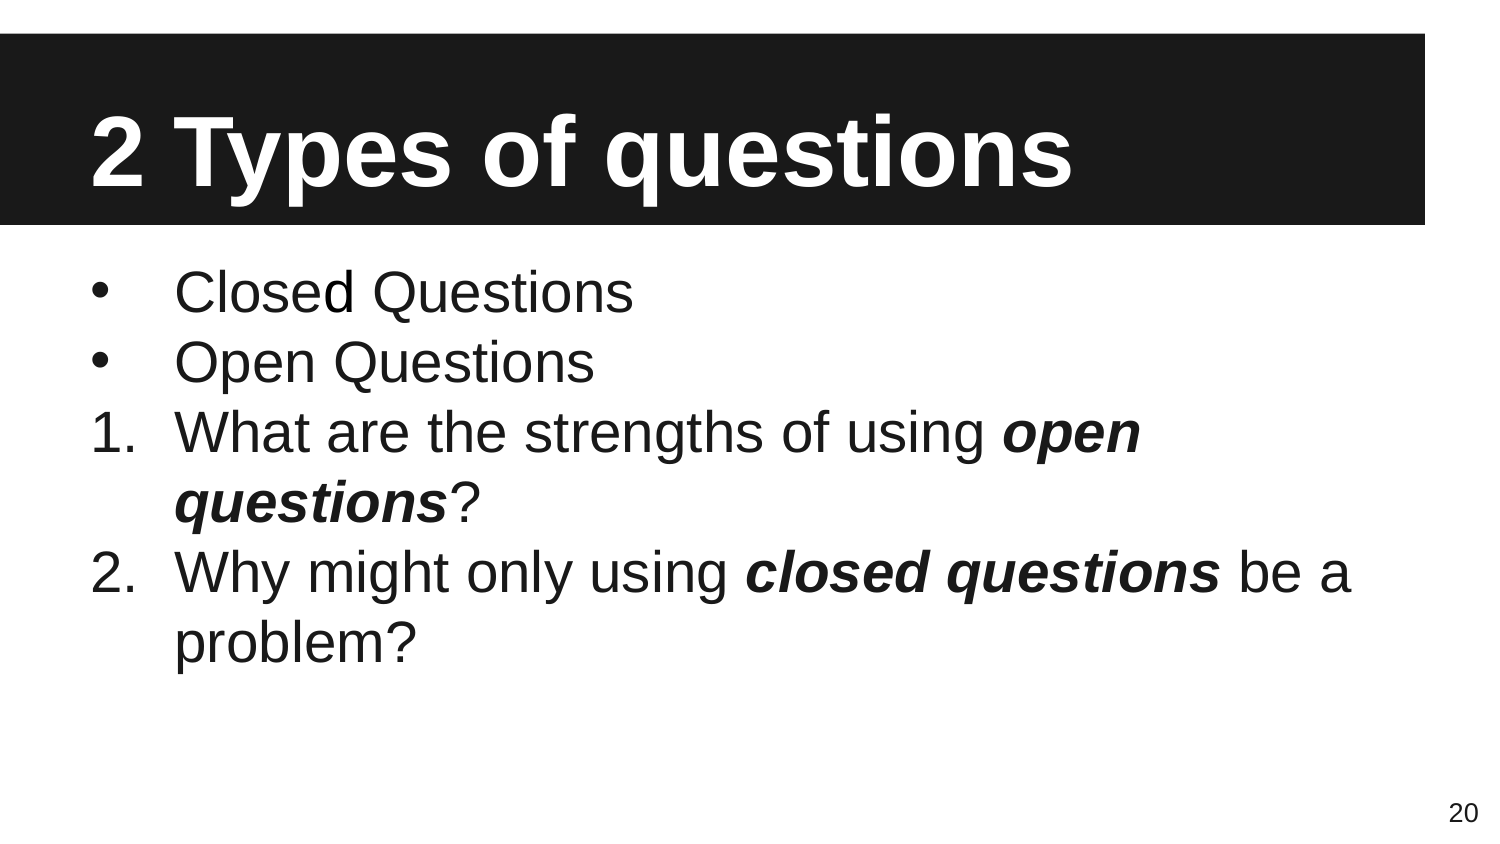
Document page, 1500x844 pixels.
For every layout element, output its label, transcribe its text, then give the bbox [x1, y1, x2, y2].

slide_number 20 [1403, 779, 1494, 844]
list Closed Questions Open Questions What are the strengths of using open questions? Why might only using closed questions be a problem? [75, 239, 1425, 808]
title 2 Types of questions [75, 33, 1425, 221]
